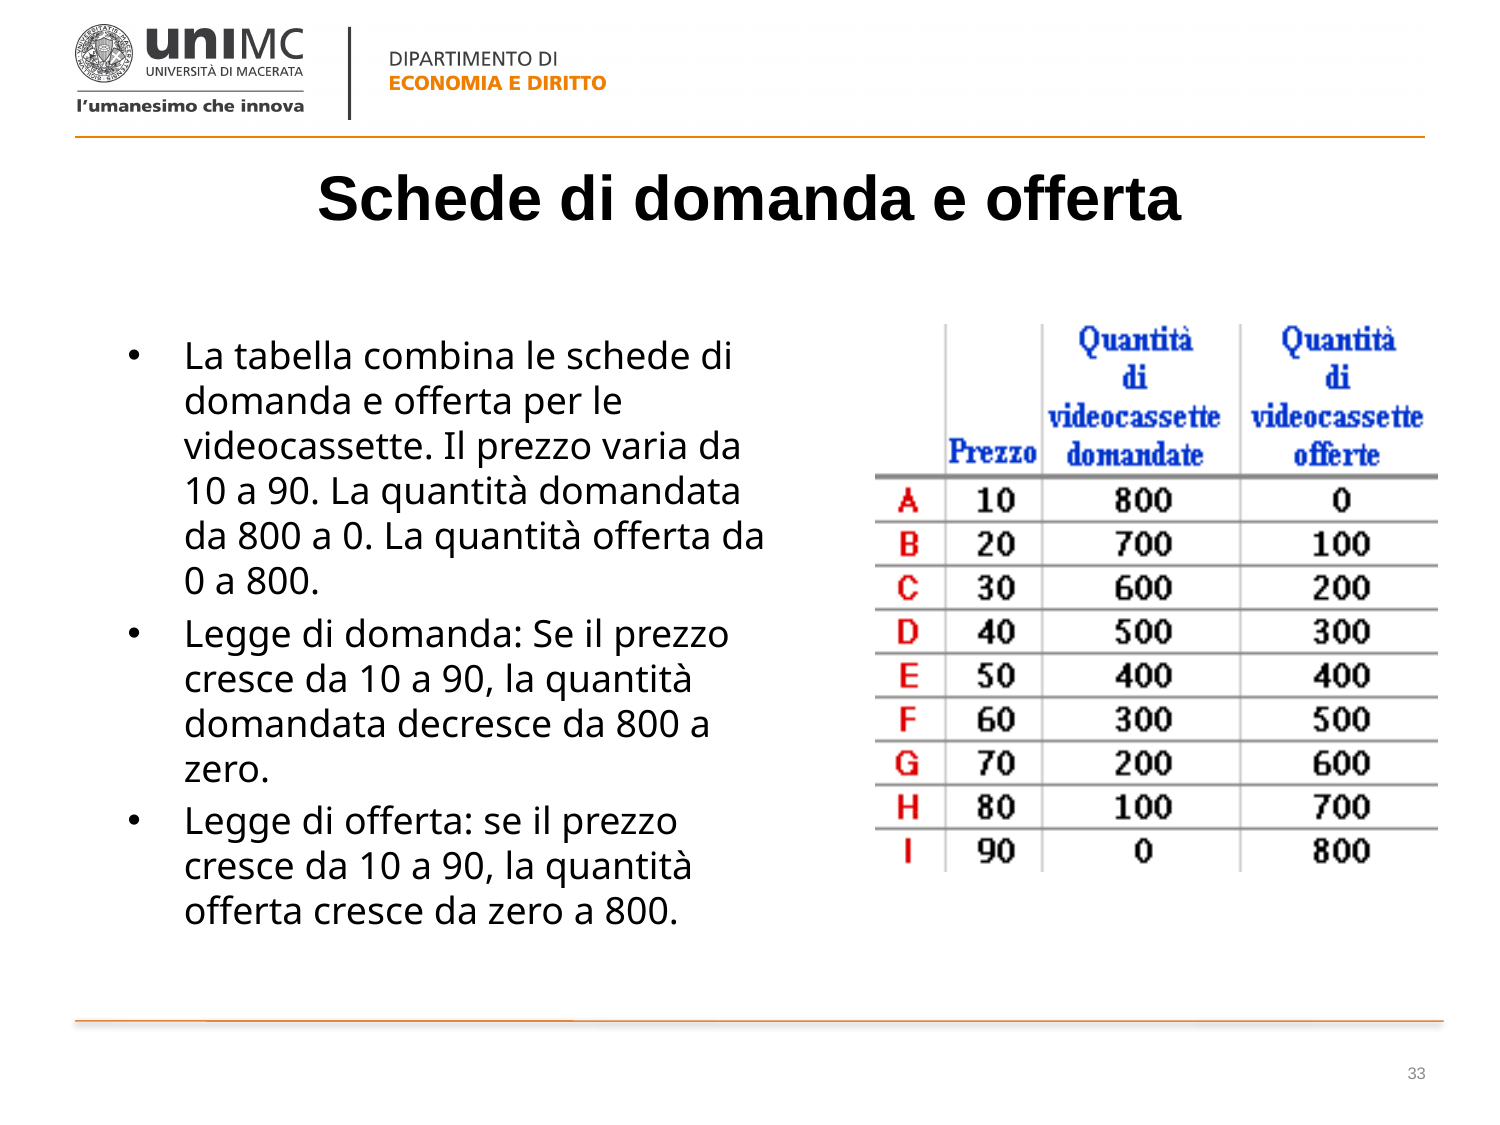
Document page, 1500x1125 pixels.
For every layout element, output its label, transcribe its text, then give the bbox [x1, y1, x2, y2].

picture [75, 24, 1425, 138]
picture [874, 324, 1438, 872]
title Schede di domanda e offerta [75, 149, 1425, 241]
slide_number 33 [1091, 1042, 1442, 1103]
list La tabella combina le schede di domanda e offerta per le videocassette. Il prezzo varia da 10 a 90. La quantità domandata da 800 a 0. La quantità offerta da 0 a 800. Legge di domanda: Se il prezzo cresce da 10 a 90, la quantità domandata decresce da 800 a zero. Legge di offerta: se il prezzo cresce da 10 a 90, la quantità offerta cresce da zero a 800. [112, 324, 800, 1000]
